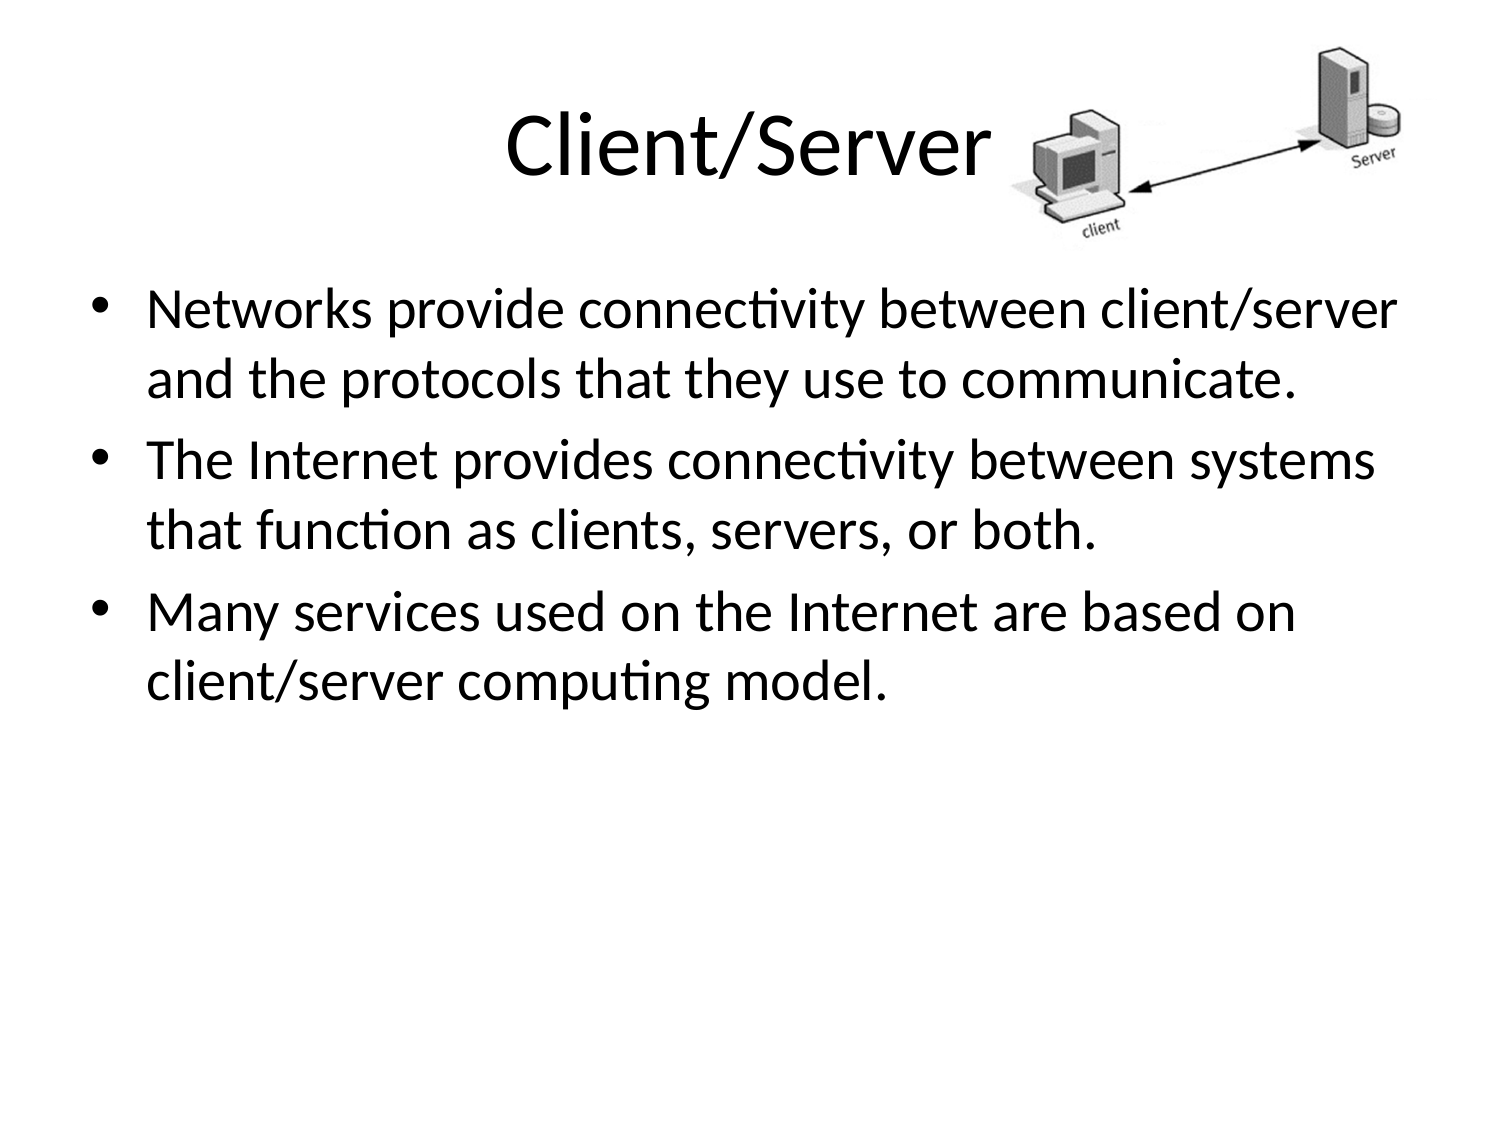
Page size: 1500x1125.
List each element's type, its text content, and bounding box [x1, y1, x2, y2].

title Client/Server [75, 45, 992, 233]
list Networks provide connectivity between client/server and the protocols that they use to communicate. The Internet provides connectivity between systems that function as clients, servers, or both. Many services used on the Internet are based on client/server computing model. [75, 262, 1425, 1005]
picture [997, 11, 1500, 256]
